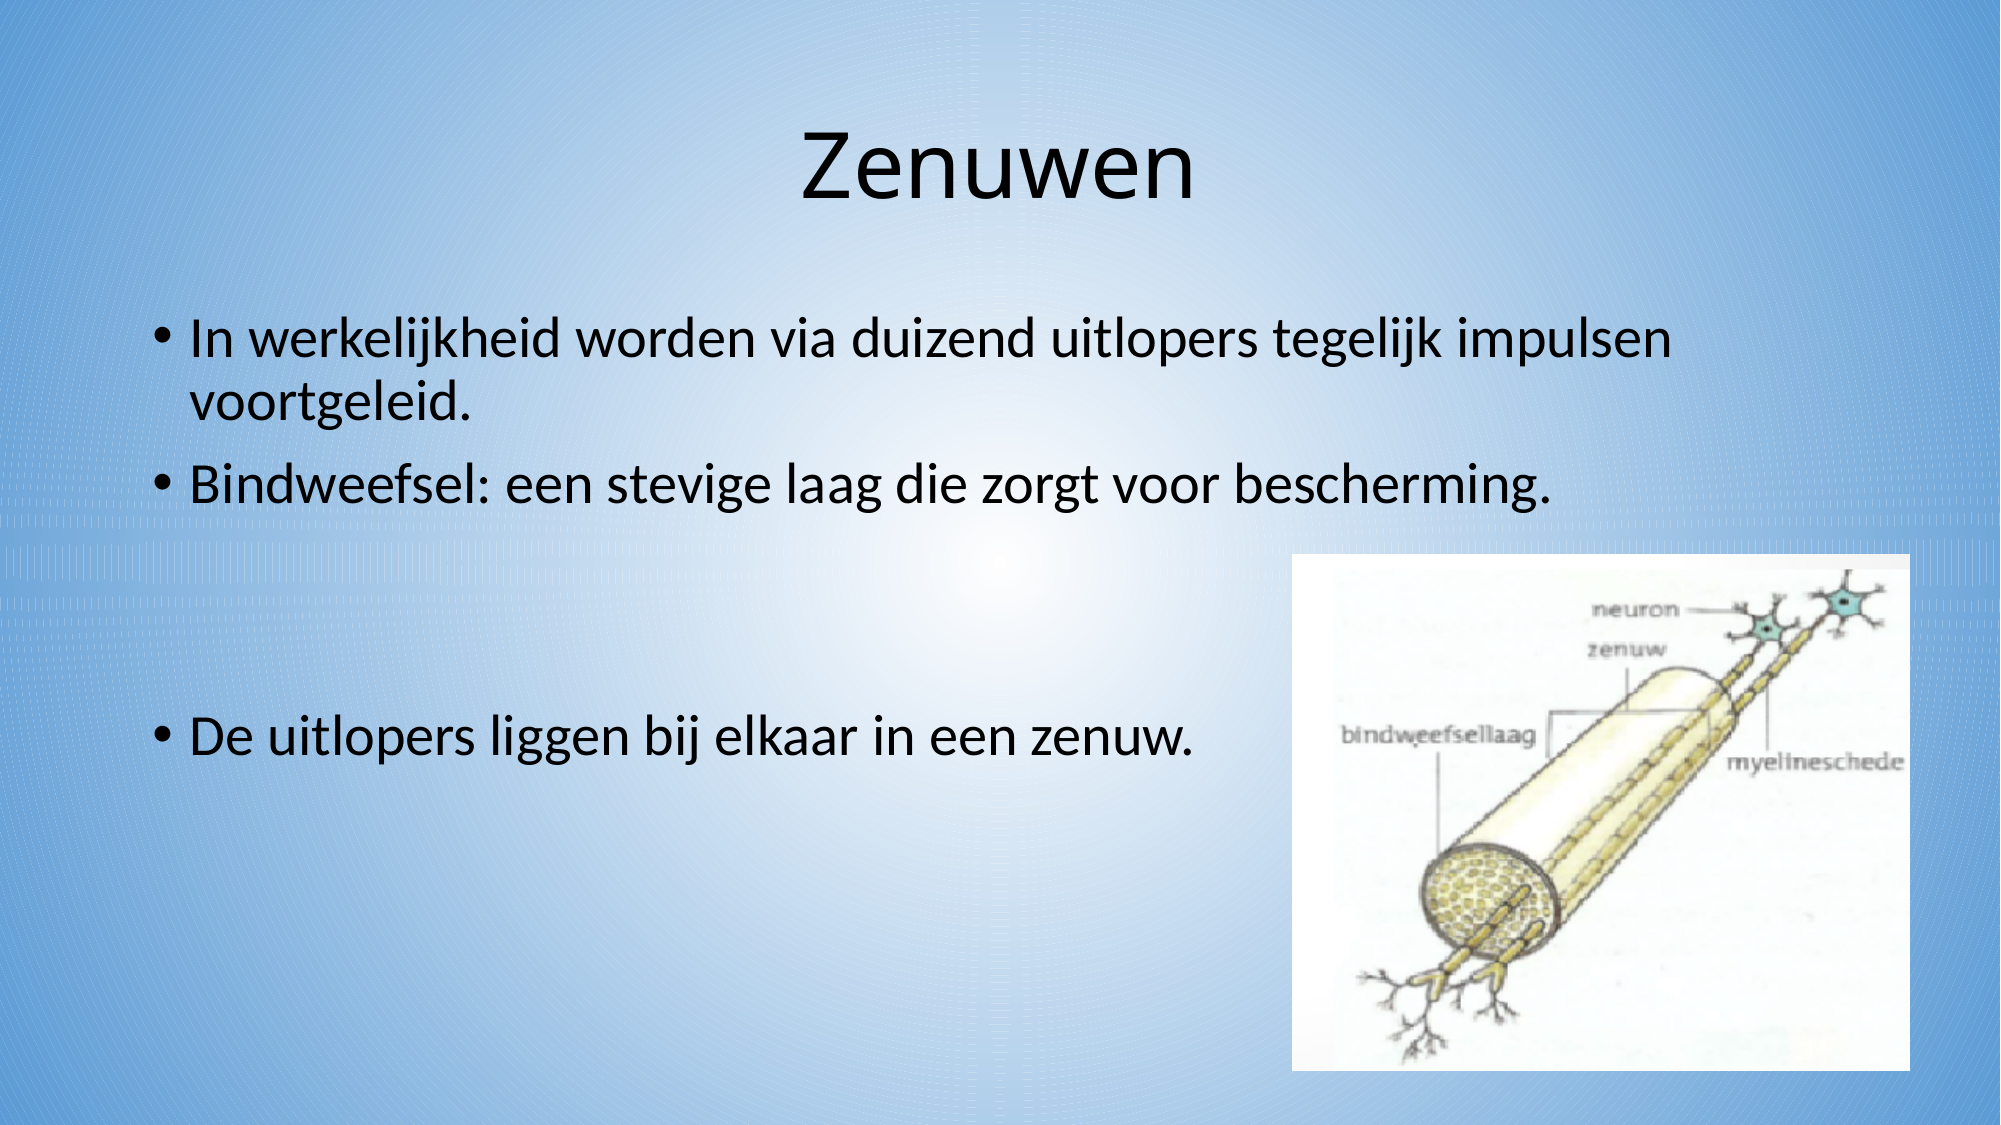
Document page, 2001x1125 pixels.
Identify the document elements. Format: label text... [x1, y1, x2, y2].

picture [1292, 554, 1910, 1071]
list In werkelijkheid worden via duizend uitlopers tegelijk impulsen voortgeleid. Bindweefsel: een stevige laag die zorgt voor bescherming. De uitlopers liggen bij elkaar in een zenuw. [137, 299, 1863, 1014]
title Zenuwen [137, 59, 1863, 278]
